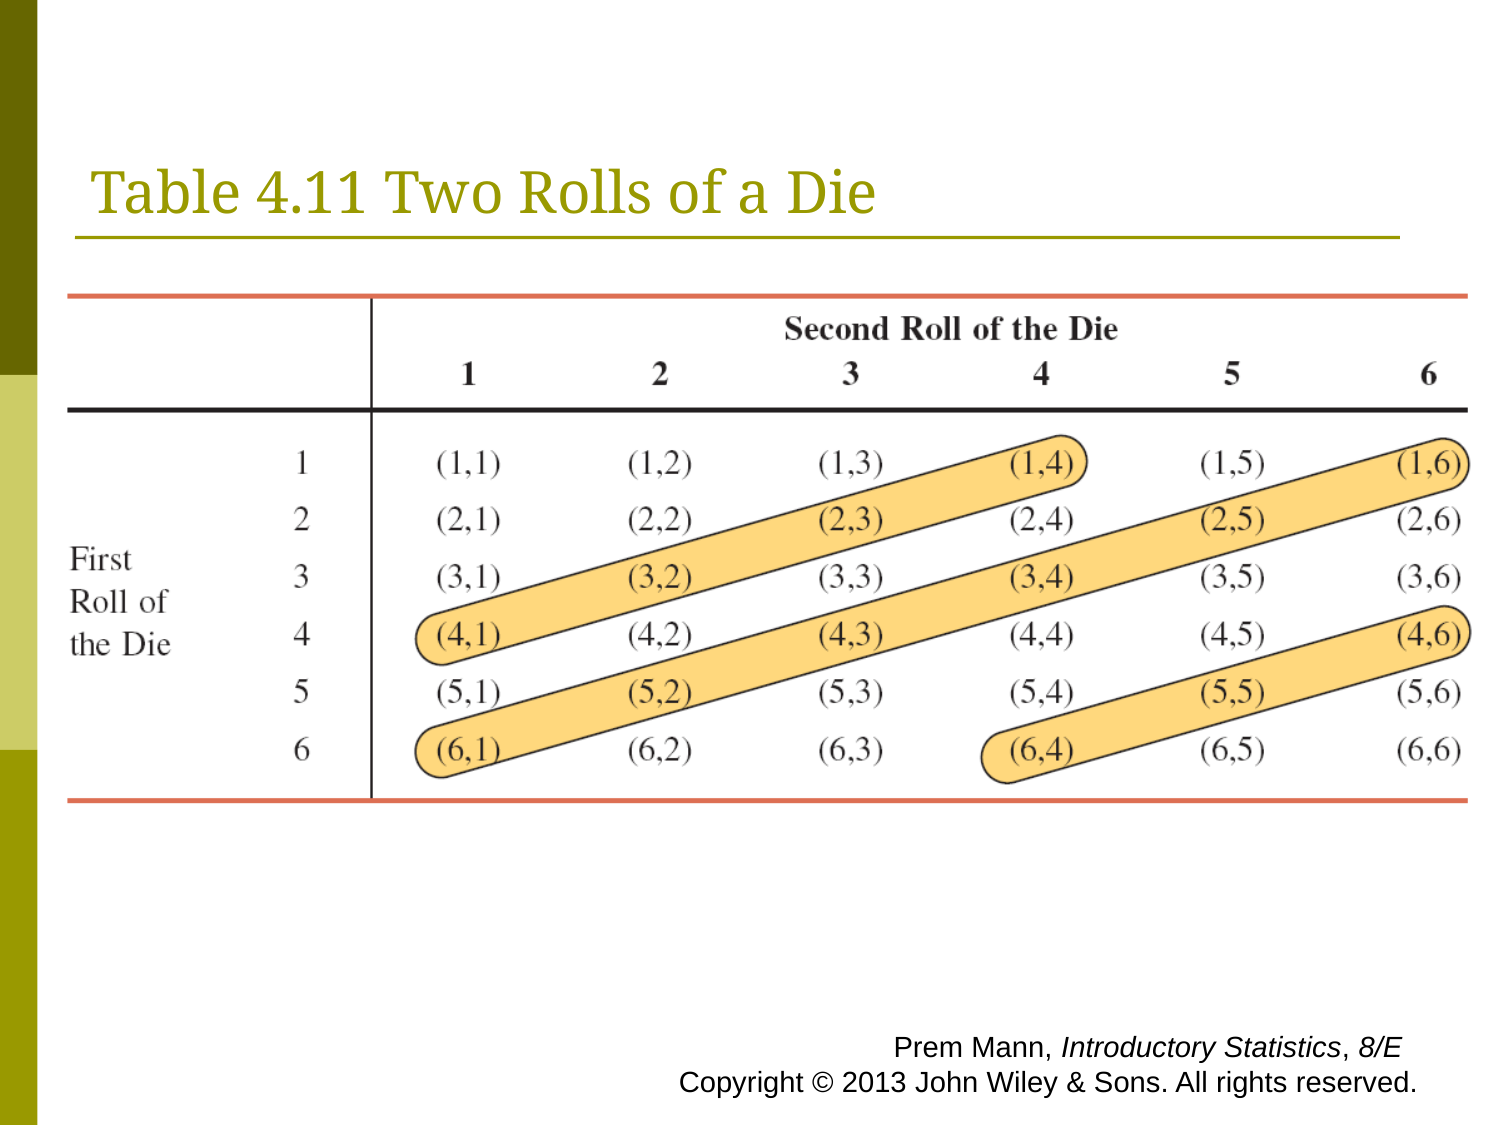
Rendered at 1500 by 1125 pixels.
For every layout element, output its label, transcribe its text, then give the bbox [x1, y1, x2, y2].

text_box Prem Mann, Introductory Statistics, 8/E Copyright © 2013 John Wiley & Sons. All rights reserved. [664, 1020, 1449, 1106]
picture [49, 284, 1488, 817]
title Table 4.11 Two Rolls of a Die [75, 45, 1425, 233]
